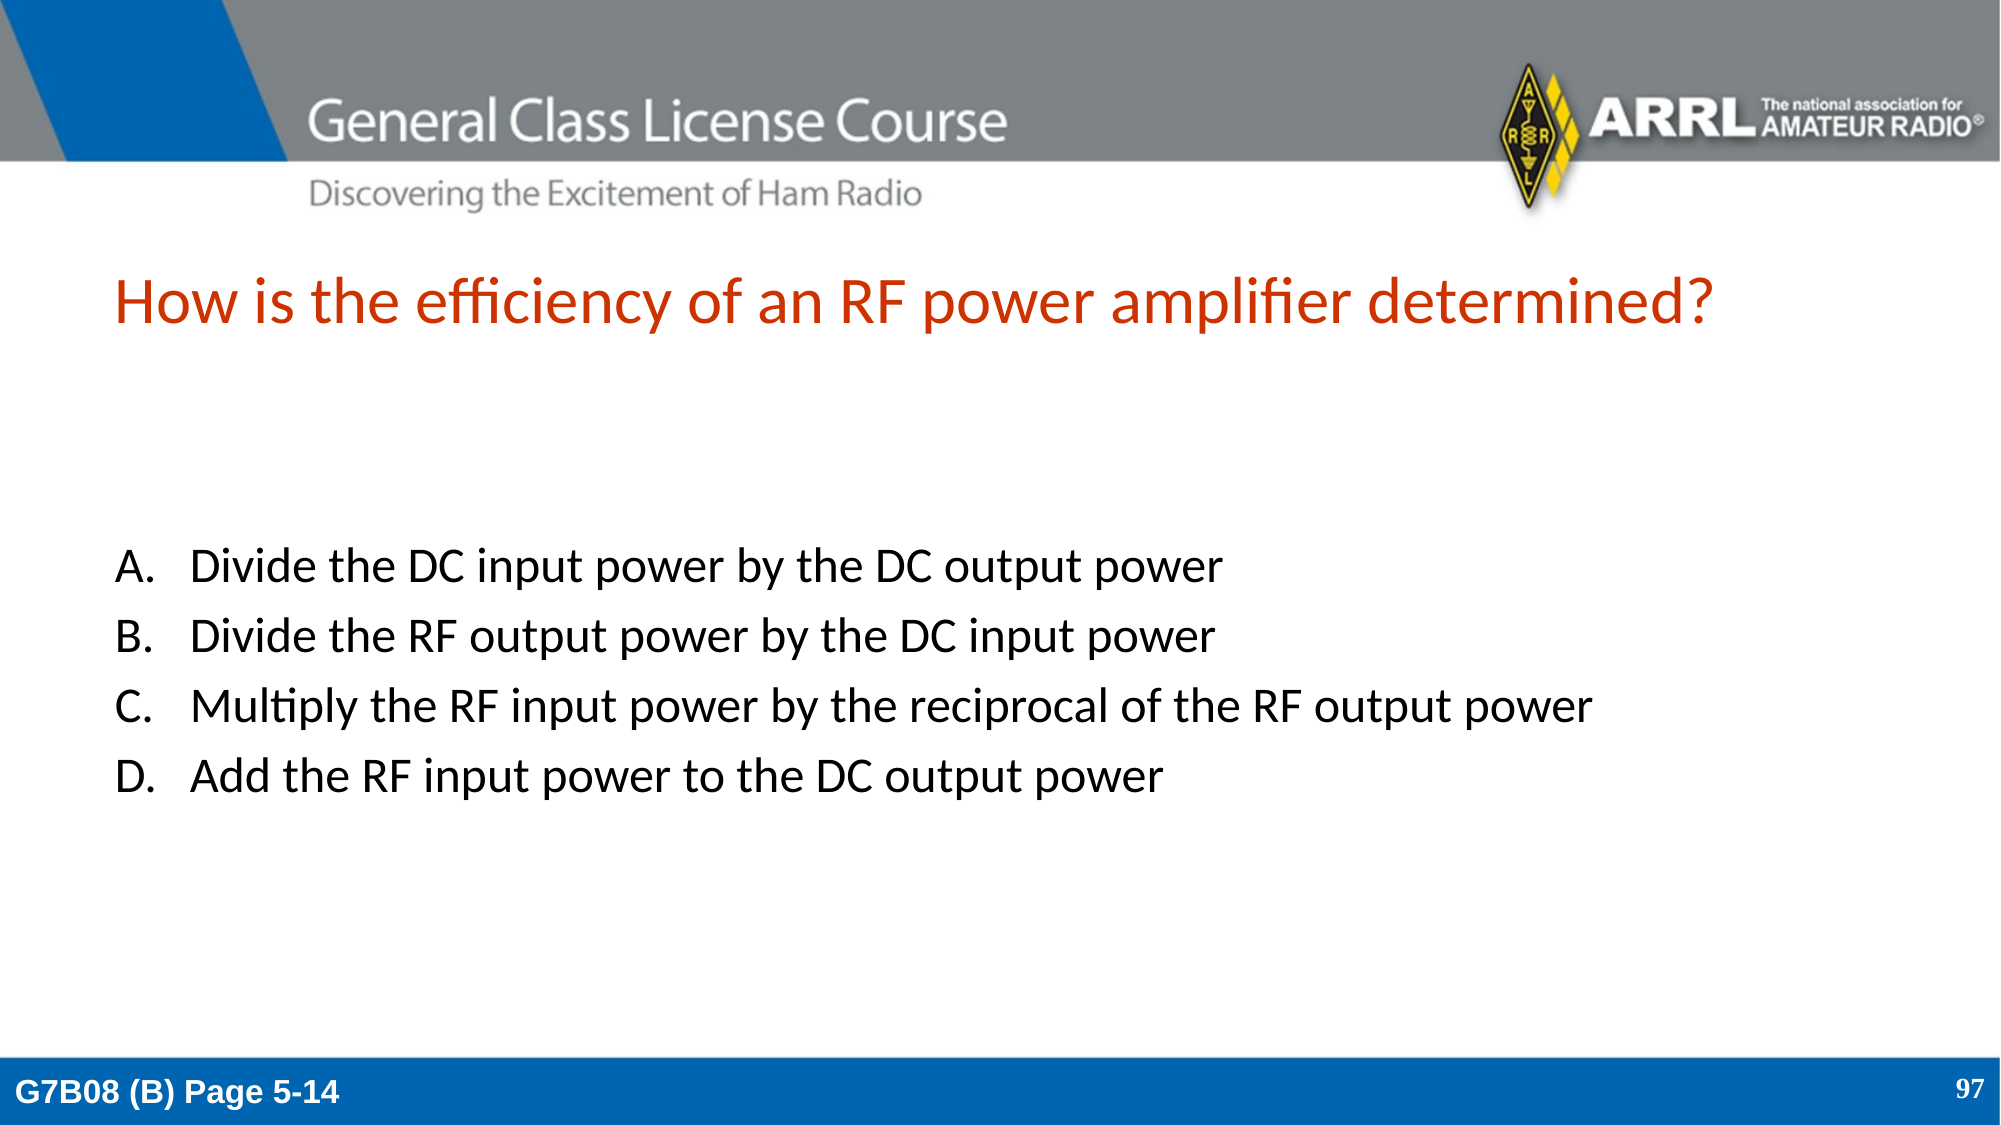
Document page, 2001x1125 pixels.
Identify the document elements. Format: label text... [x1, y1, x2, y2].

text_box G7B08 (B) Page 5-14 [0, 1062, 1313, 1118]
title How is the efficiency of an RF power amplifier determined? [99, 249, 1900, 468]
text_box 97 [1875, 1062, 2000, 1113]
picture [0, 0, 2001, 1125]
list Divide the DC input power by the DC output power Divide the RF output power by the DC input power Multiply the RF input power by the reciprocal of the RF output power Add the RF input power to the DC output power [99, 525, 1900, 1005]
